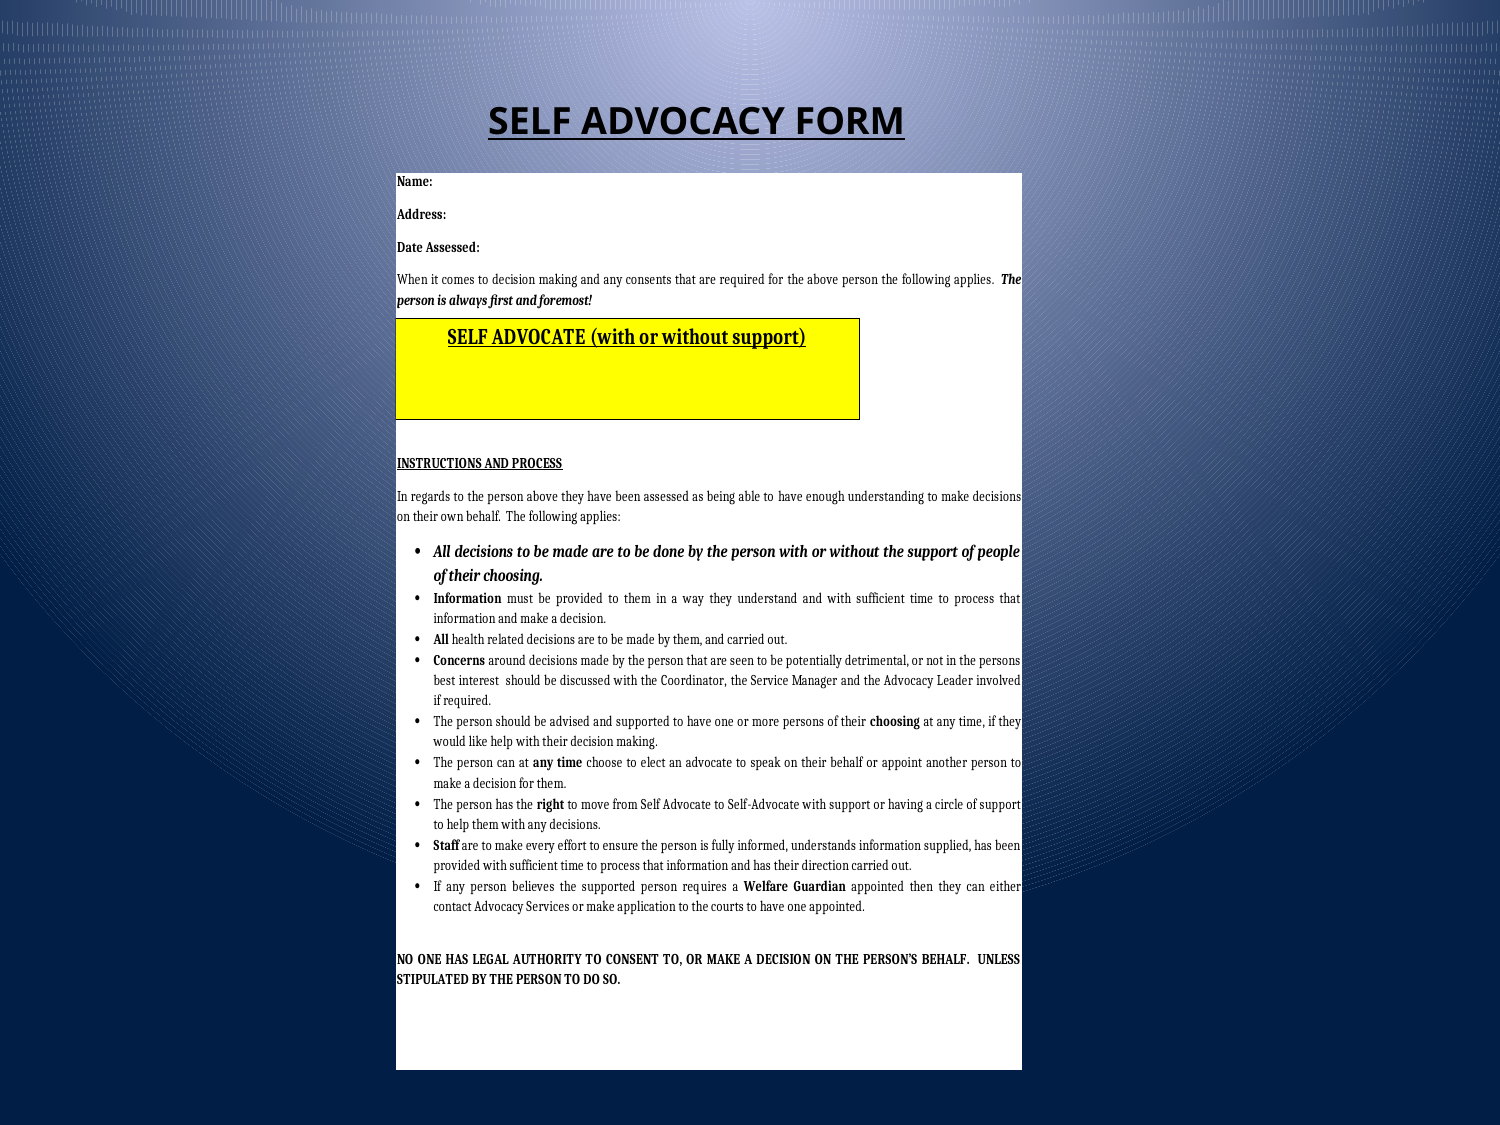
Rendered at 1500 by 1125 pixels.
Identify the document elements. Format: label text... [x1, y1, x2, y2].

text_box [395, 172, 1022, 1070]
text_box SELF ADVOCACY FORM [242, 89, 1152, 150]
